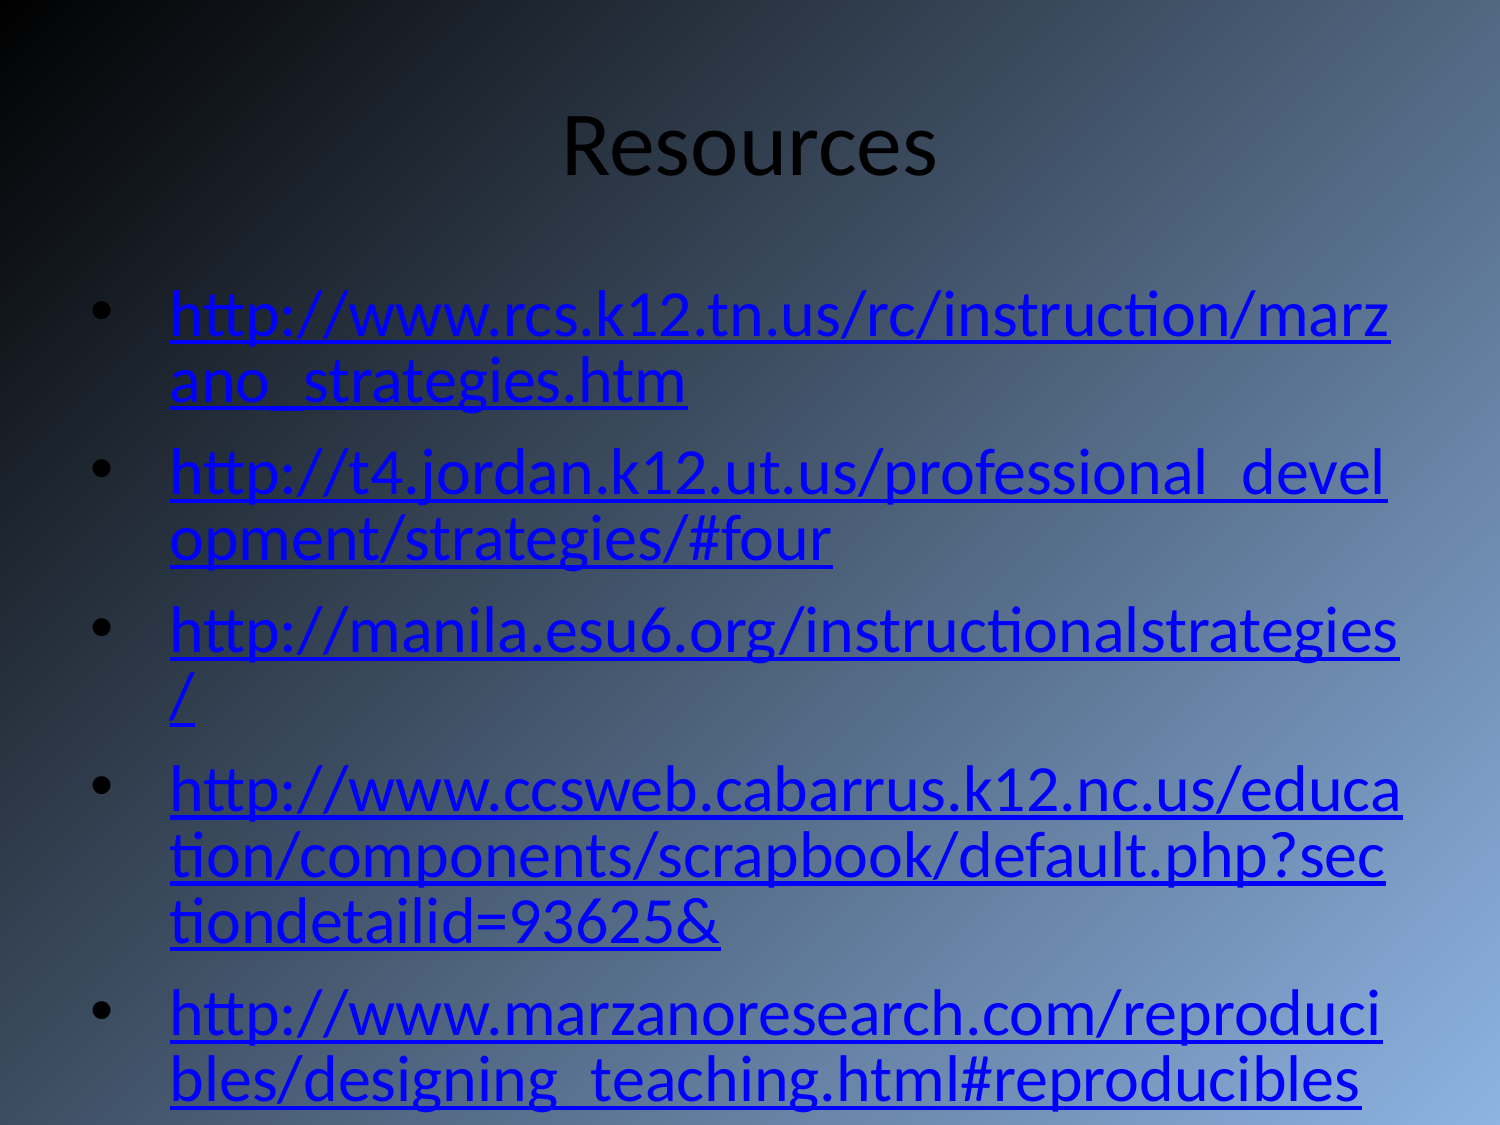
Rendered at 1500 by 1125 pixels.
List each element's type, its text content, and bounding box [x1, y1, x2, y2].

list http://www.rcs.k12.tn.us/rc/instruction/marzano_strategies.htm http://t4.jordan.k12.ut.us/professional_development/strategies/#four http://manila.esu6.org/instructionalstrategies/ http://www.ccsweb.cabarrus.k12.nc.us/education/components/scrapbook/default.php?sectiondetailid=93625& http://www.marzanoresearch.com/reproducibles/designing_teaching.html#reproducibles http://www.marzanoresearch.com/reproducibles/formative_assessment.html#reproducibles http://www.marzanoresearch.com/reproducibles/vocabulary_games.html#reproducibles http://www.marzanoresearch.com/reproducibles/highly_engaged.html#reproducibles [75, 262, 1425, 1005]
title Resources [75, 45, 1425, 233]
